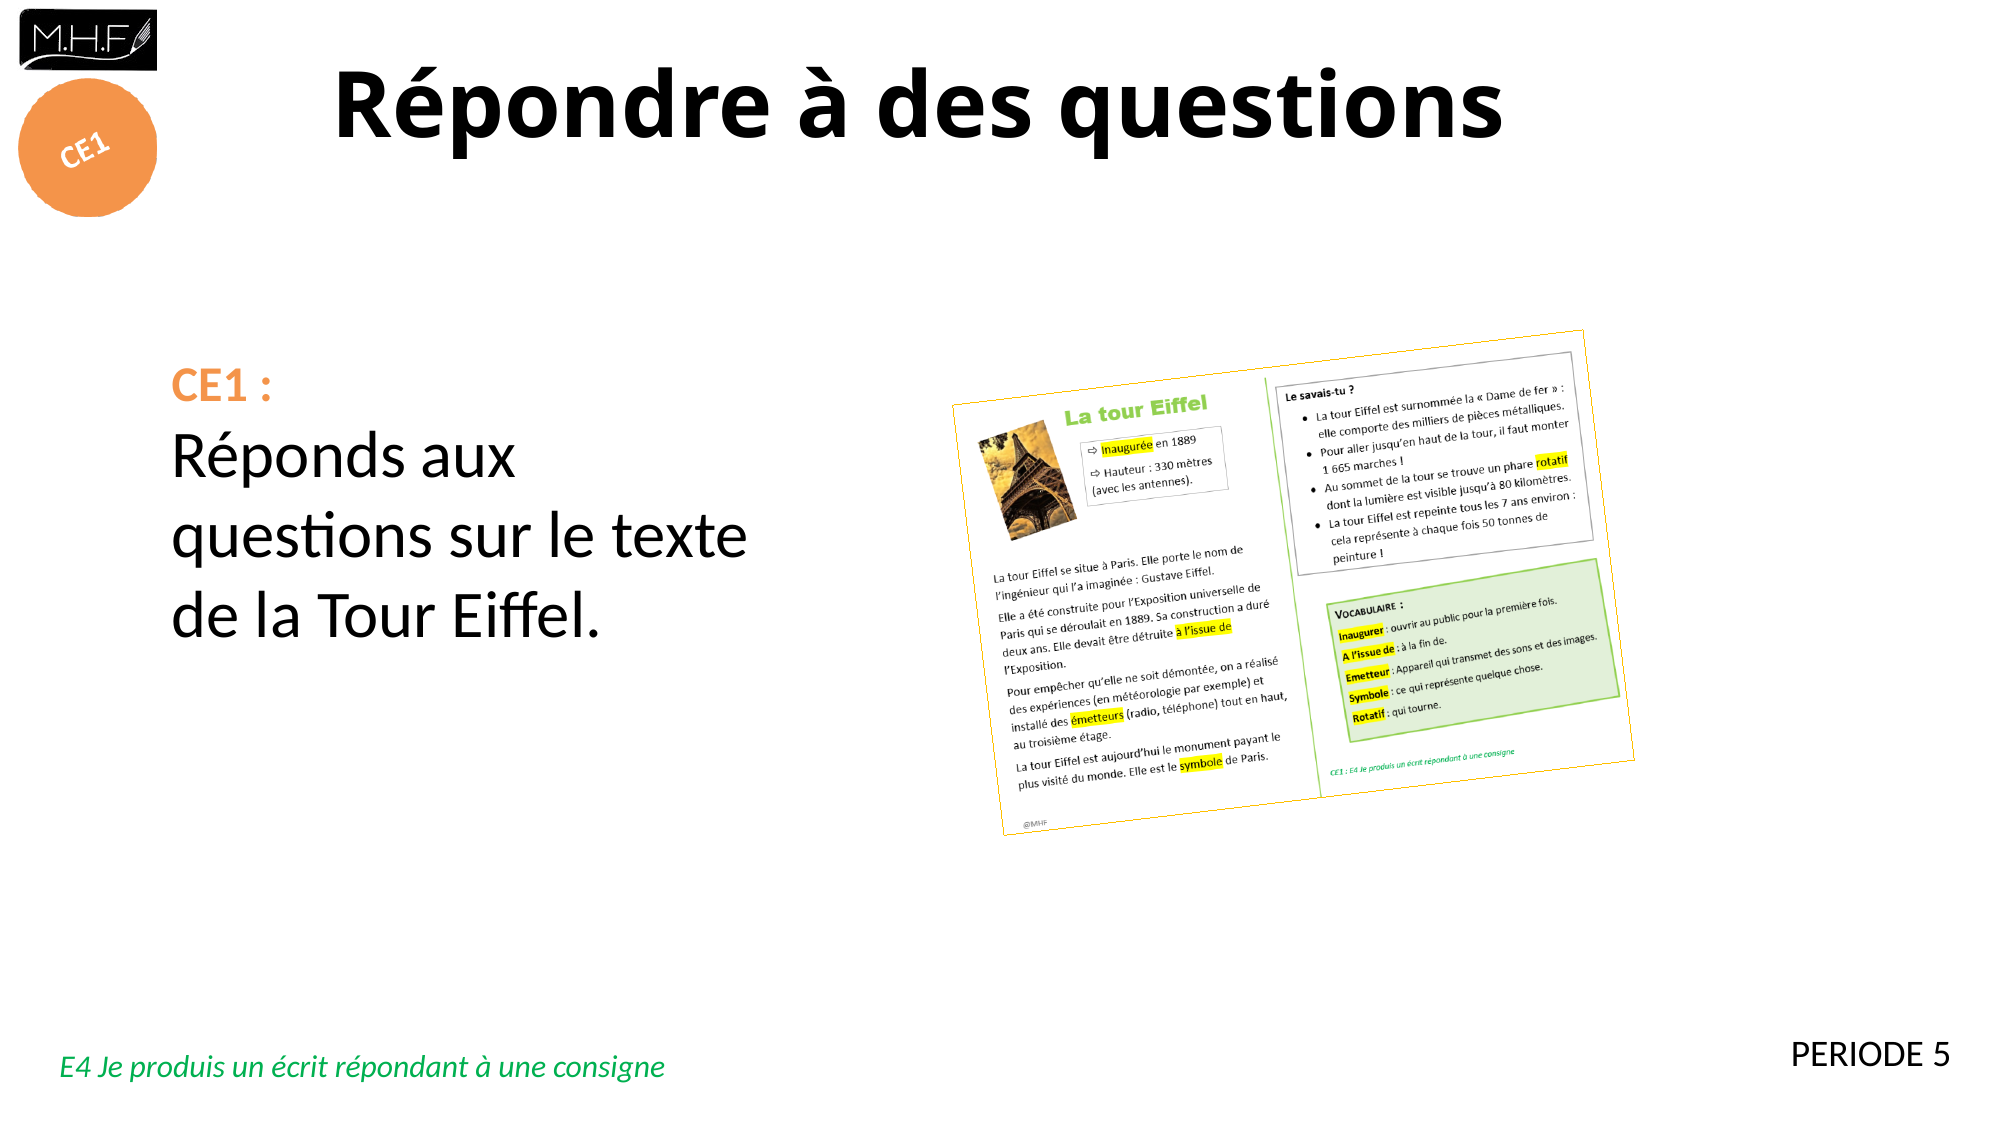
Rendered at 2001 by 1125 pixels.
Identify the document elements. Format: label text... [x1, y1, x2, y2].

picture [18, 78, 157, 218]
text_box E4 Je produis un écrit répondant à une consigne [44, 1038, 1346, 1092]
title Répondre à des questions [316, 0, 1863, 218]
text_box PERIODE 5 [1362, 1021, 1967, 1082]
text_box CE1 : Réponds aux questions sur le texte de la Tour Eiffel. [156, 343, 807, 764]
picture [954, 330, 1634, 835]
picture [16, 7, 157, 74]
